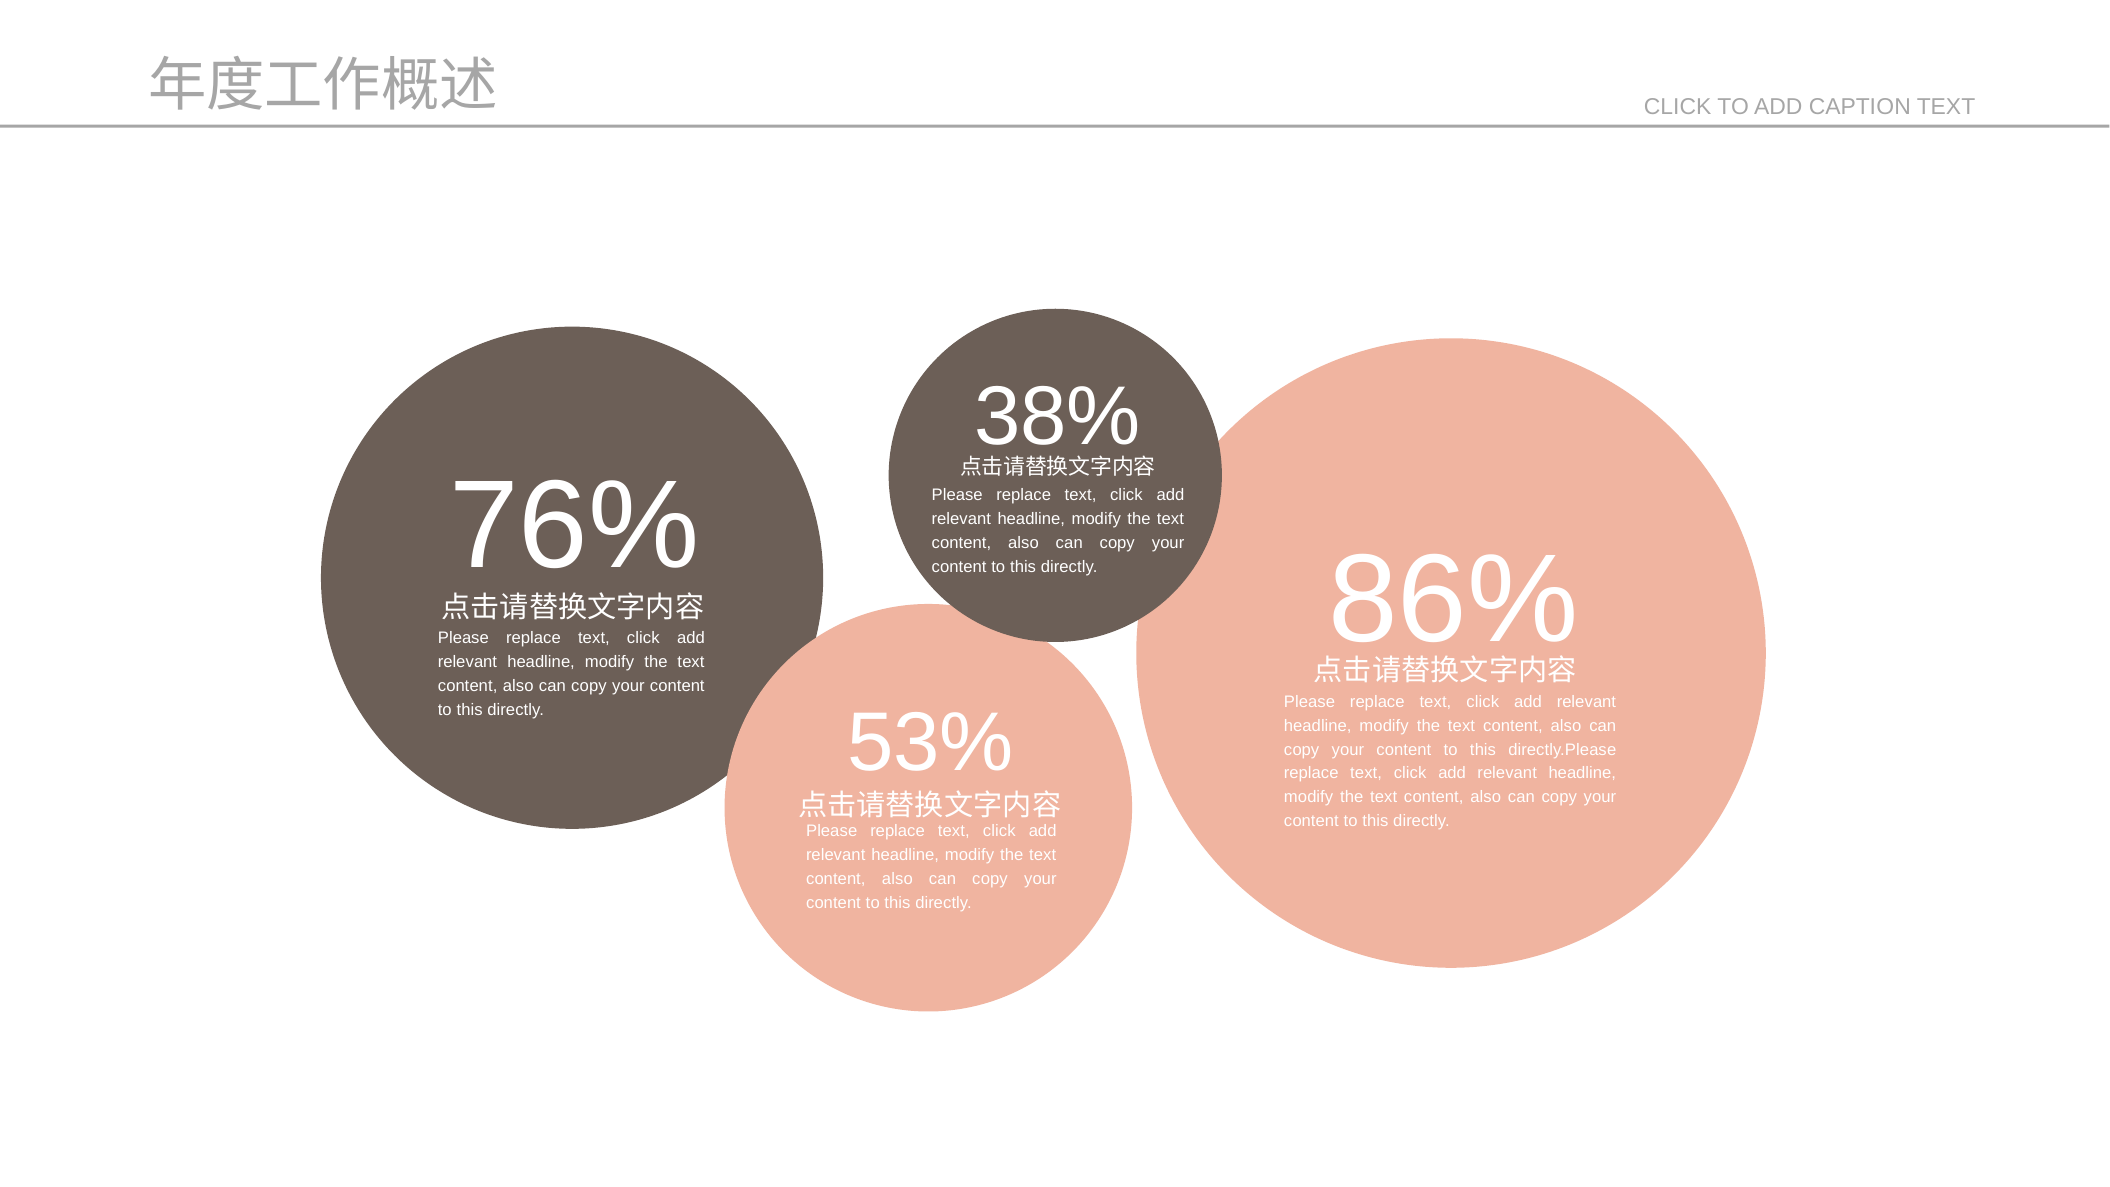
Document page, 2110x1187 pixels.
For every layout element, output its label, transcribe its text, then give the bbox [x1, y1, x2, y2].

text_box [888, 308, 1222, 642]
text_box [724, 603, 1133, 1012]
text_box 年度工作概述 [148, 47, 528, 118]
text_box CLICK TO ADD CAPTION TEXT [1596, 91, 1976, 119]
text_box [0, 124, 2110, 129]
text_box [1136, 338, 1766, 968]
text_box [320, 326, 824, 829]
